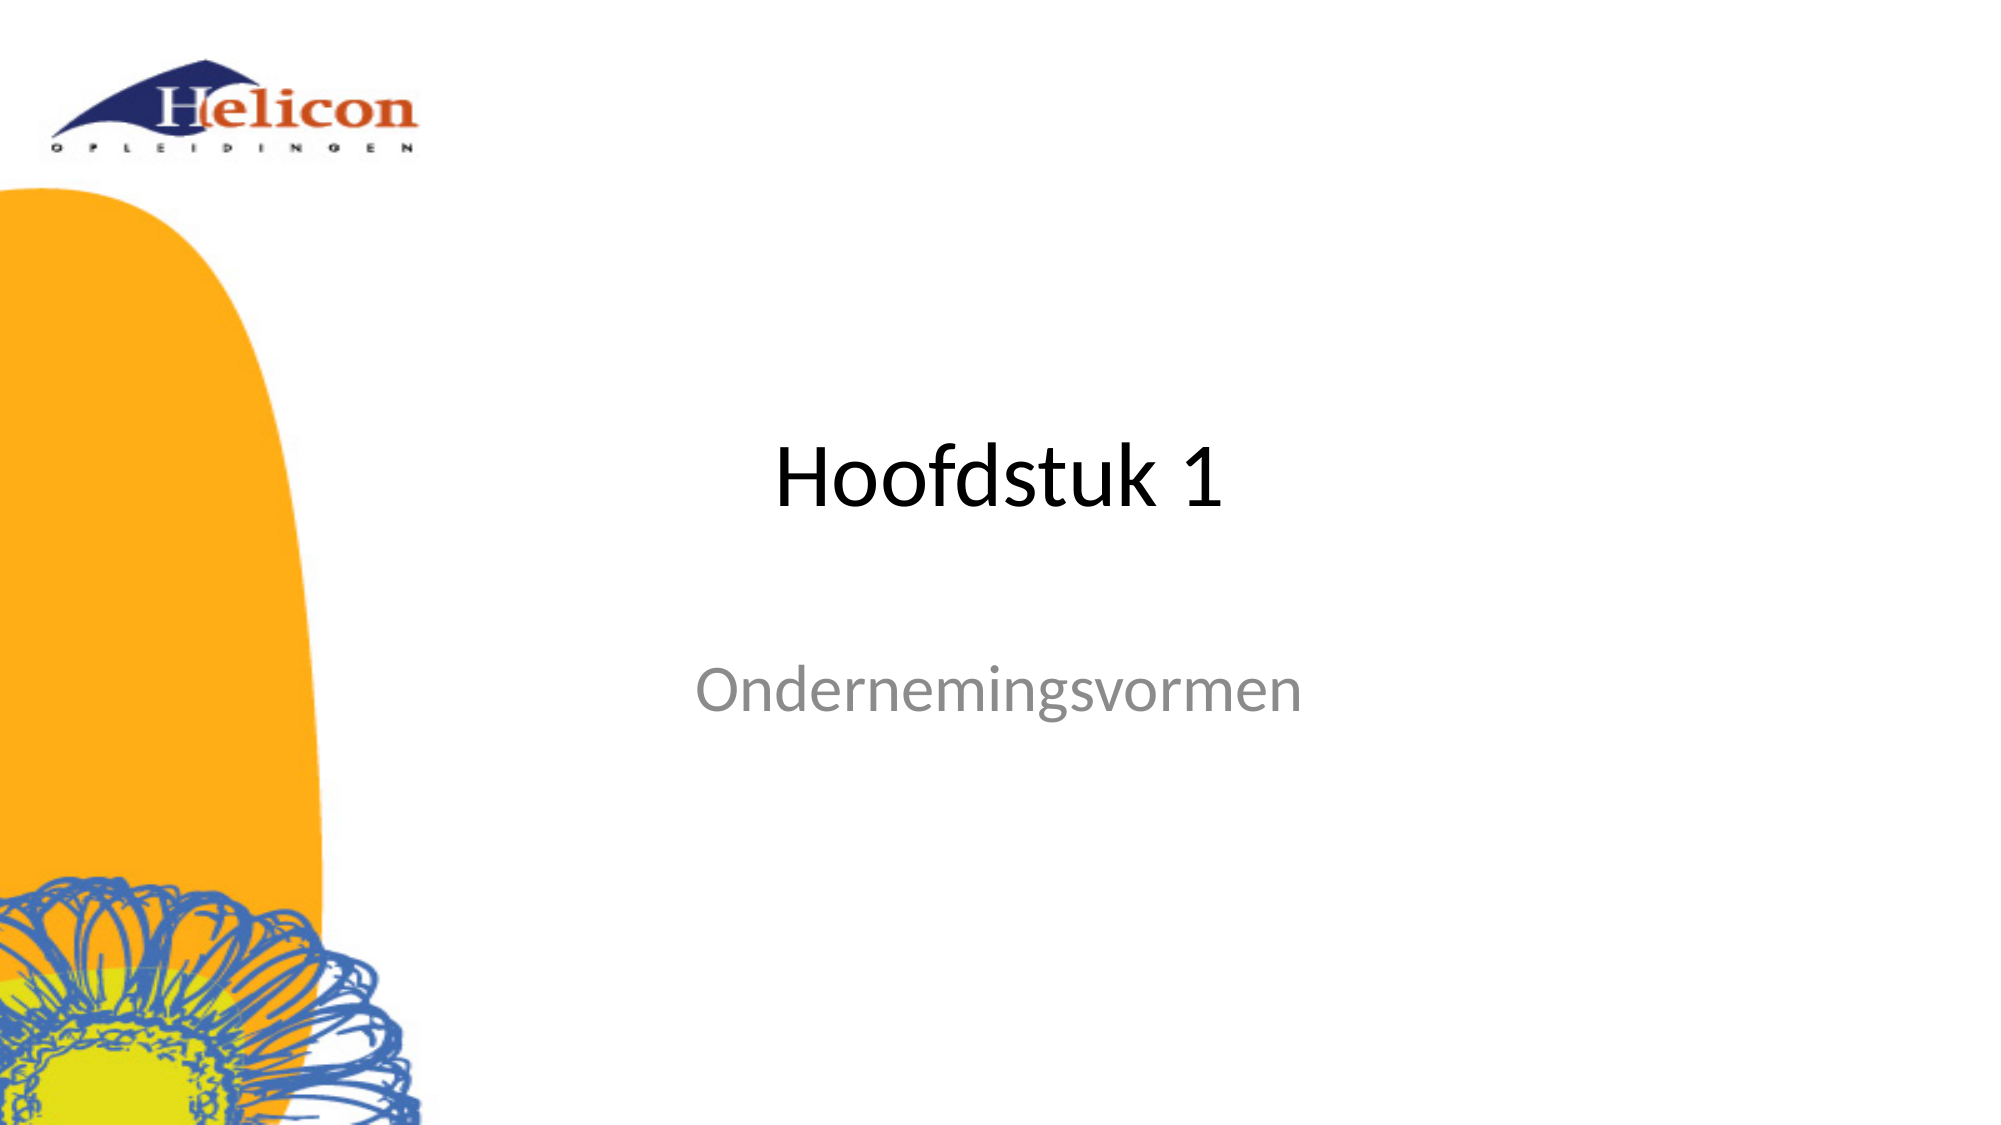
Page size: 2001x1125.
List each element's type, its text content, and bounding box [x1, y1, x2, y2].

subtitle Ondernemingsvormen [300, 637, 1700, 925]
picture [0, 0, 2001, 1125]
title Hoofdstuk 1 [150, 349, 1850, 591]
